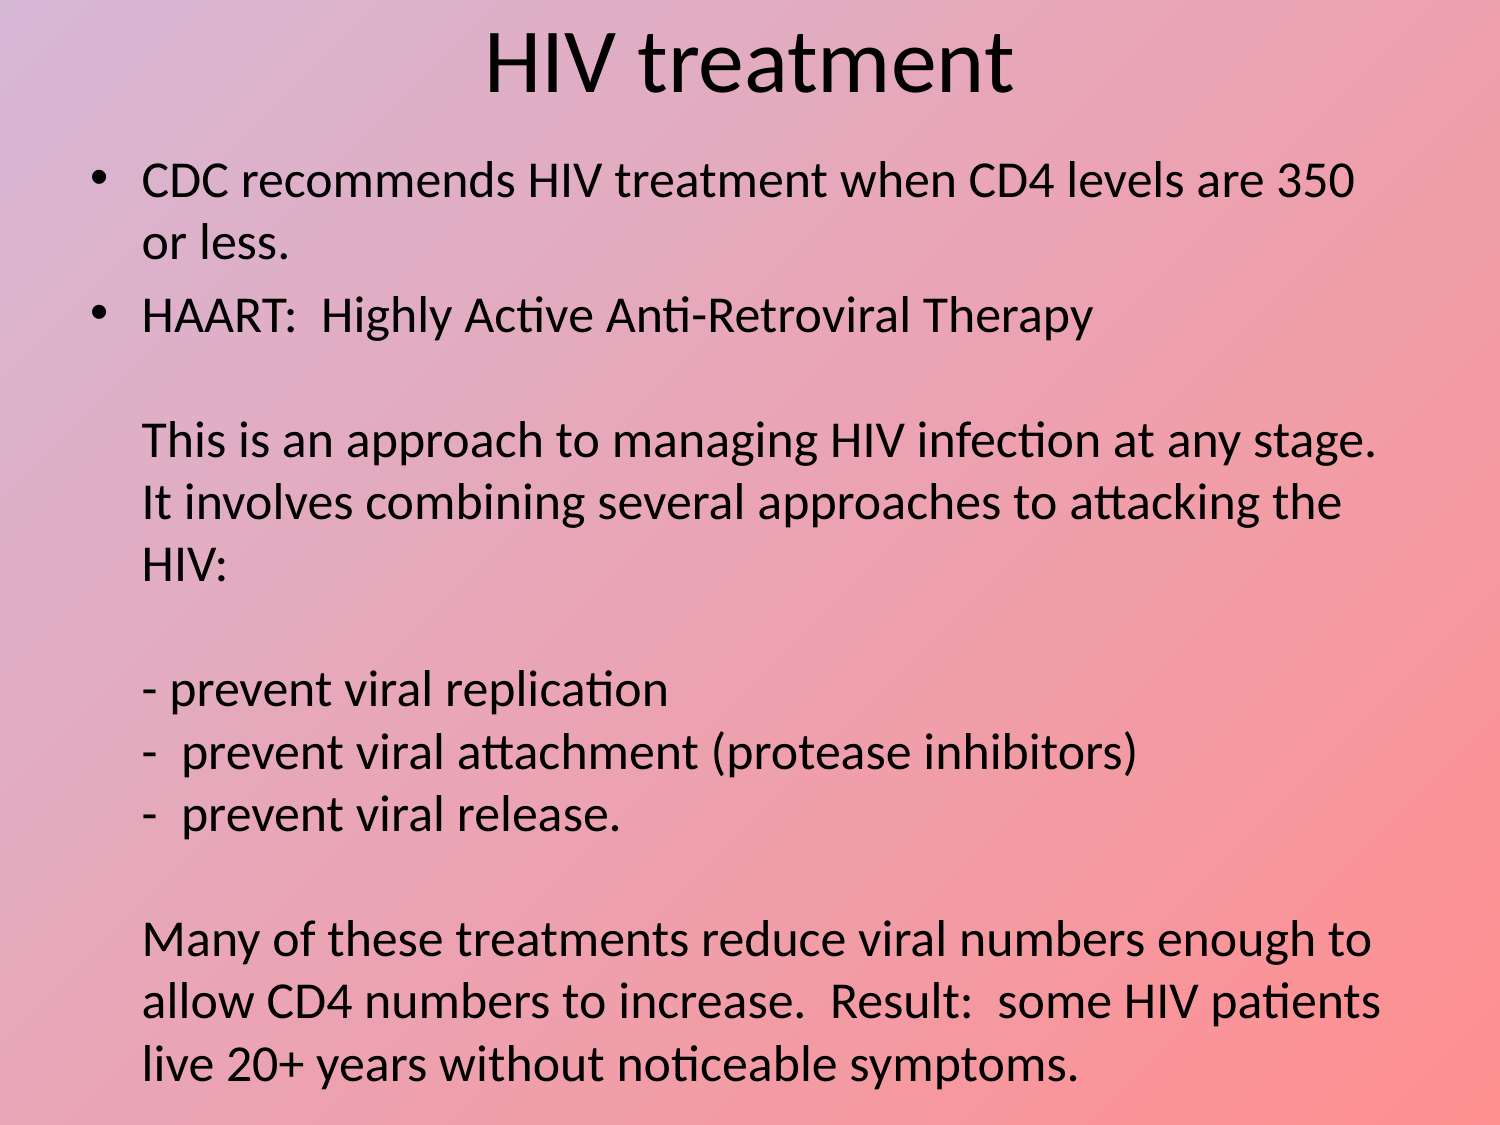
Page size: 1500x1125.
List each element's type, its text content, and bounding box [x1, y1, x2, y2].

title HIV treatment [75, 0, 1425, 137]
list CDC recommends HIV treatment when CD4 levels are 350 or less. HAART: Highly Active Anti-Retroviral Therapy This is an approach to managing HIV infection at any stage. It involves combining several approaches to attacking the HIV: - prevent viral replication - prevent viral attachment (protease inhibitors) - prevent viral release. Many of these treatments reduce viral numbers enough to allow CD4 numbers to increase. Result: some HIV patients live 20+ years without noticeable symptoms. [75, 137, 1425, 1100]
